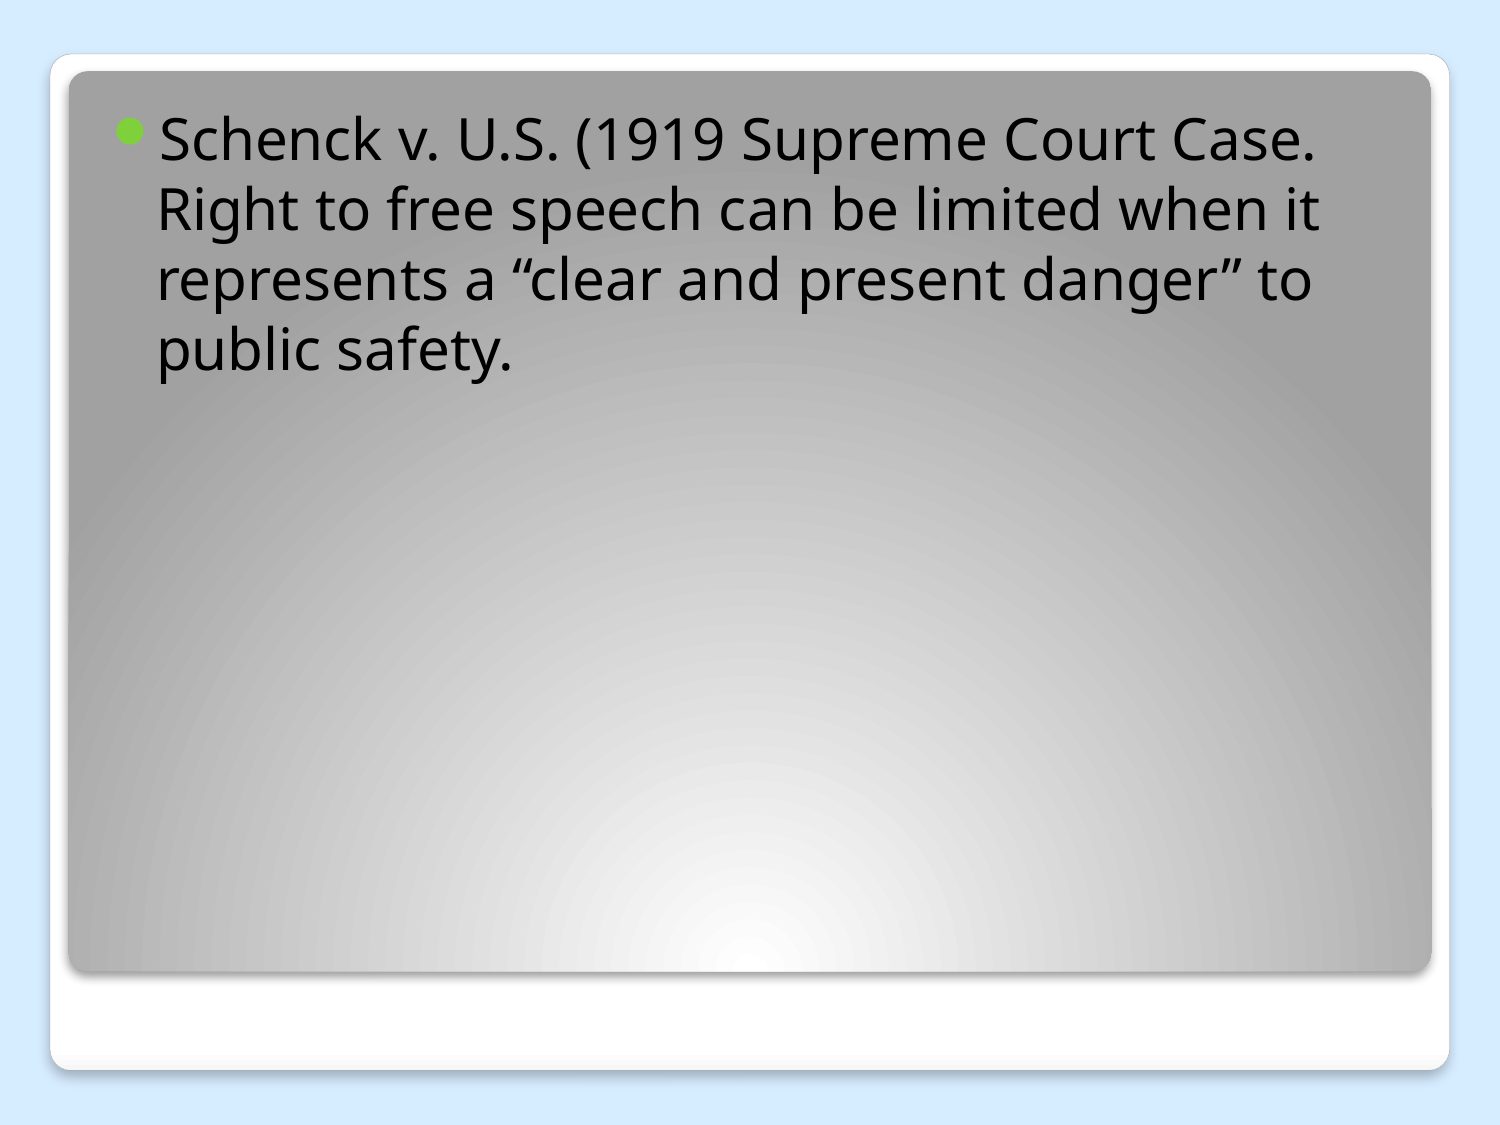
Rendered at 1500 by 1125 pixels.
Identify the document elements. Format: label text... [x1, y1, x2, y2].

list Schenck v. U.S. (1919 Supreme Court Case. Right to free speech can be limited when it represents a “clear and present danger” to public safety. [82, 86, 1425, 774]
